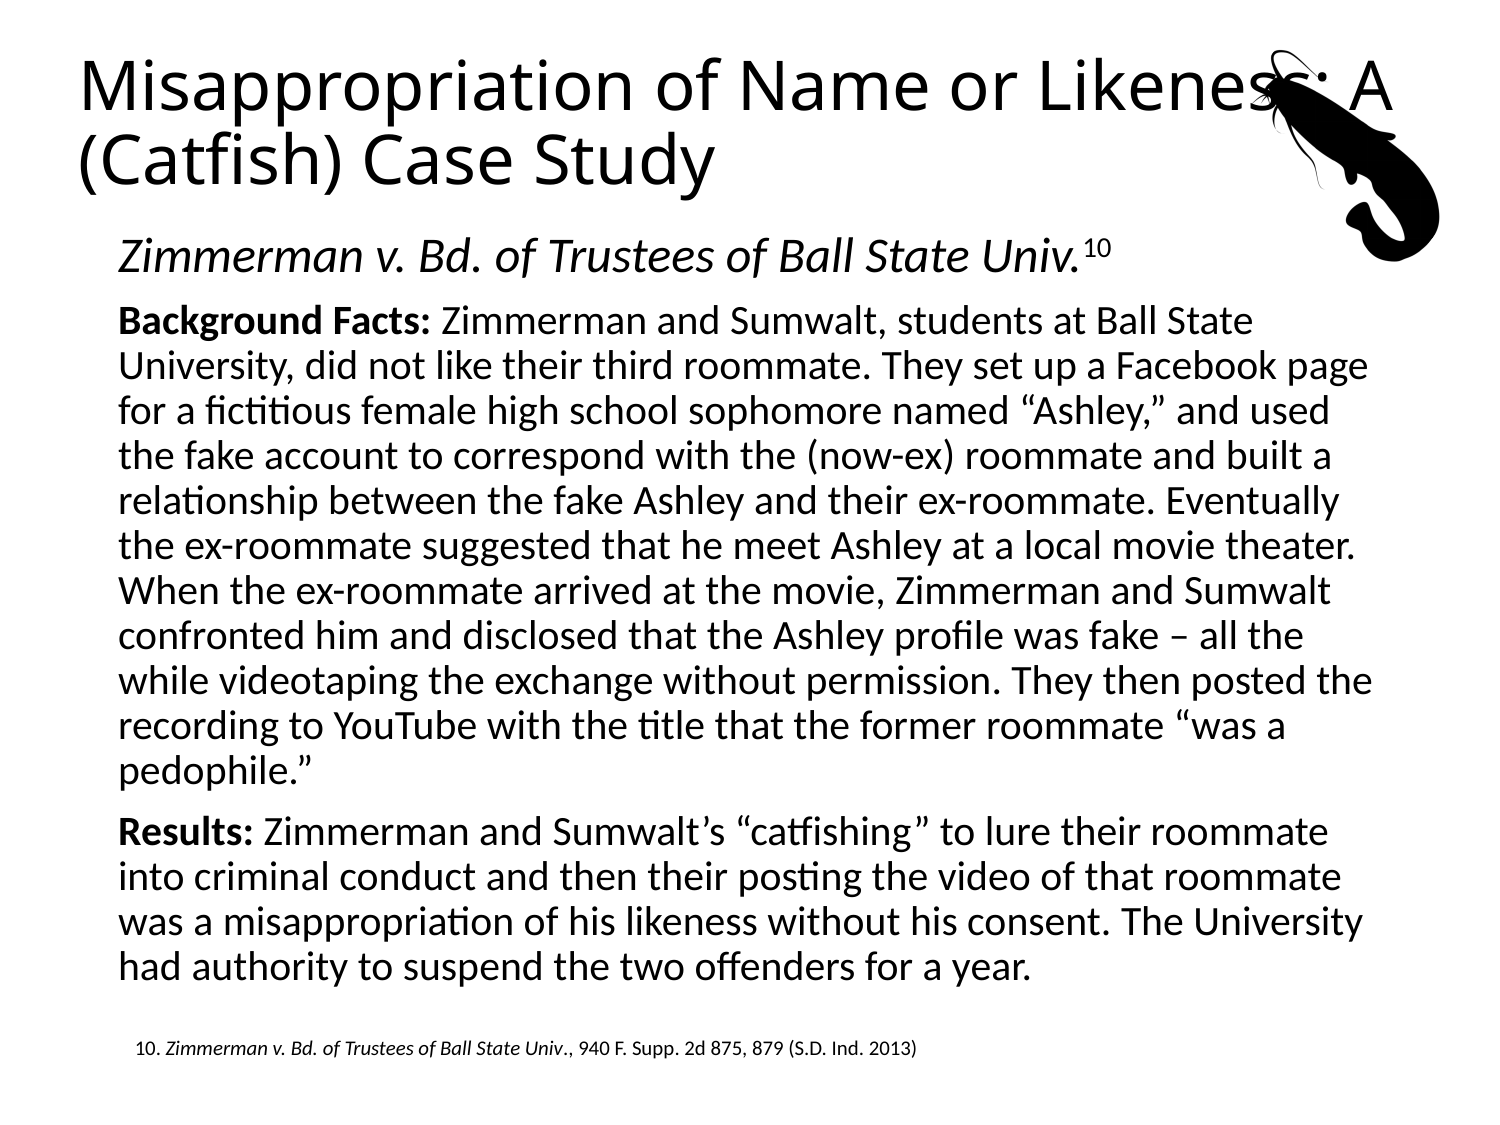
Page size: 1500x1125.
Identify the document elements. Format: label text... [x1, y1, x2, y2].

text_box 10. Zimmerman v. Bd. of Trustees of Ball State Univ., 940 F. Supp. 2d 875, 879 (S.D. Ind. 2013) [119, 1026, 1360, 1092]
title Misappropriation of Name or Likeness: A (Catfish) Case Study [63, 16, 1434, 235]
list Zimmerman v. Bd. of Trustees of Ball State Univ.10 Background Facts: Zimmerman and Sumwalt, students at Ball State University, did not like their third roommate. They set up a Facebook page for a fictitious female high school sophomore named “Ashley,” and used the fake account to correspond with the (now-ex) roommate and built a relationship between the fake Ashley and their ex-roommate. Eventually the ex-roommate suggested that he meet Ashley at a local movie theater. When the ex-roommate arrived at the movie, Zimmerman and Sumwalt confronted him and disclosed that the Ashley profile was fake – all the while videotaping the exchange without permission. They then posted the recording to YouTube with the title that the former roommate “was a pedophile.” Results: Zimmerman and Sumwalt’s “catfishing” to lure their roommate into criminal conduct and then their posting the video of that roommate was a misappropriation of his likeness without his consent. The University had authority to suspend the two offenders for a year. [102, 221, 1398, 984]
picture [1211, 44, 1472, 277]
